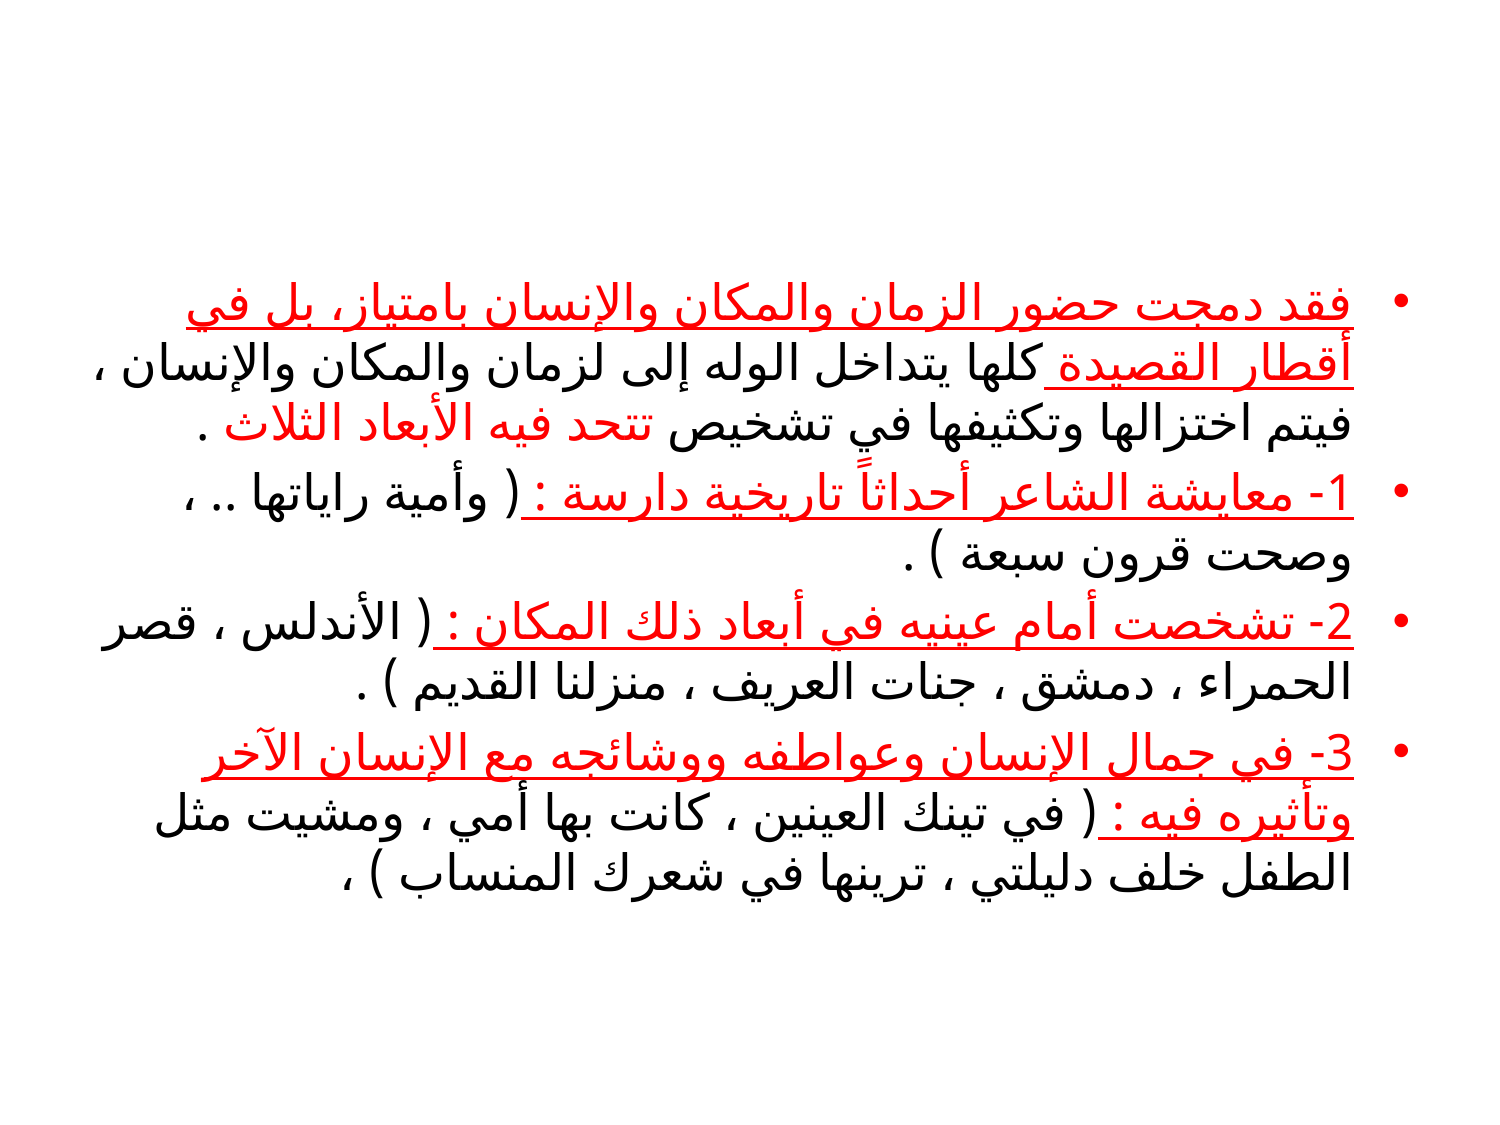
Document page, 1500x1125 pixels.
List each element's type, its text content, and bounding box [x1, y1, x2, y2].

list فقد دمجت حضور الزمان والمكان والإنسان بامتياز، بل في أقطار القصيدة كلها يتداخل الوله إلى لزمان والمكان والإنسان ، فيتم اختزالها وتكثيفها في تشخيص تتحد فيه الأبعاد الثلاث . 1- معايشة الشاعر أحداثاً تاريخية دارسة : ( وأمية راياتها .. ، وصحت قرون سبعة ) . 2- تشخصت أمام عينيه في أبعاد ذلك المكان : ( الأندلس ، قصر الحمراء ، دمشق ، جنات العريف ، منزلنا القديم ) . 3- في جمال الإنسان وعواطفه ووشائجه مع الإنسان الآخر وتأثيره فيه : ( في تينك العينين ، كانت بها أمي ، ومشيت مثل الطفل خلف دليلتي ، ترينها في شعرك المنساب ) ، [75, 262, 1425, 1005]
